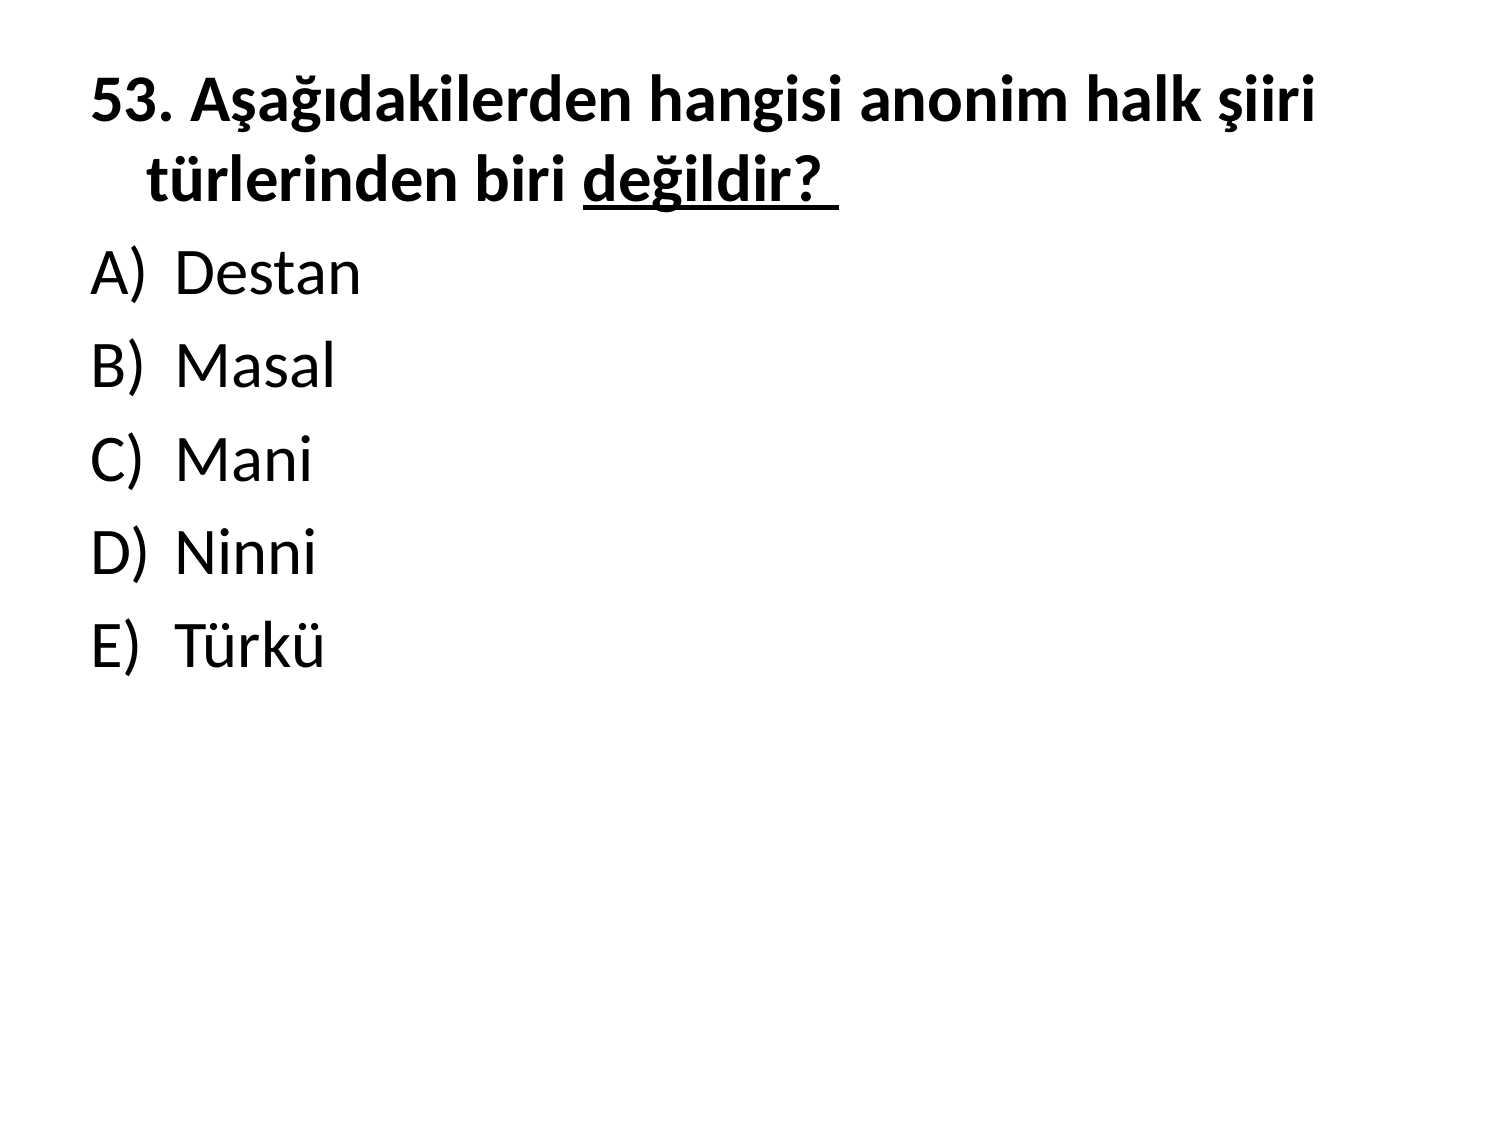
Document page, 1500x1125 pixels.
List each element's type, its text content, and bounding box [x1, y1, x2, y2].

list 53. Aşağıdakilerden hangisi anonim halk şiiri türlerinden biri değildir? Destan B) Masal C) Mani D) Ninni E) Türkü [75, 46, 1425, 1005]
